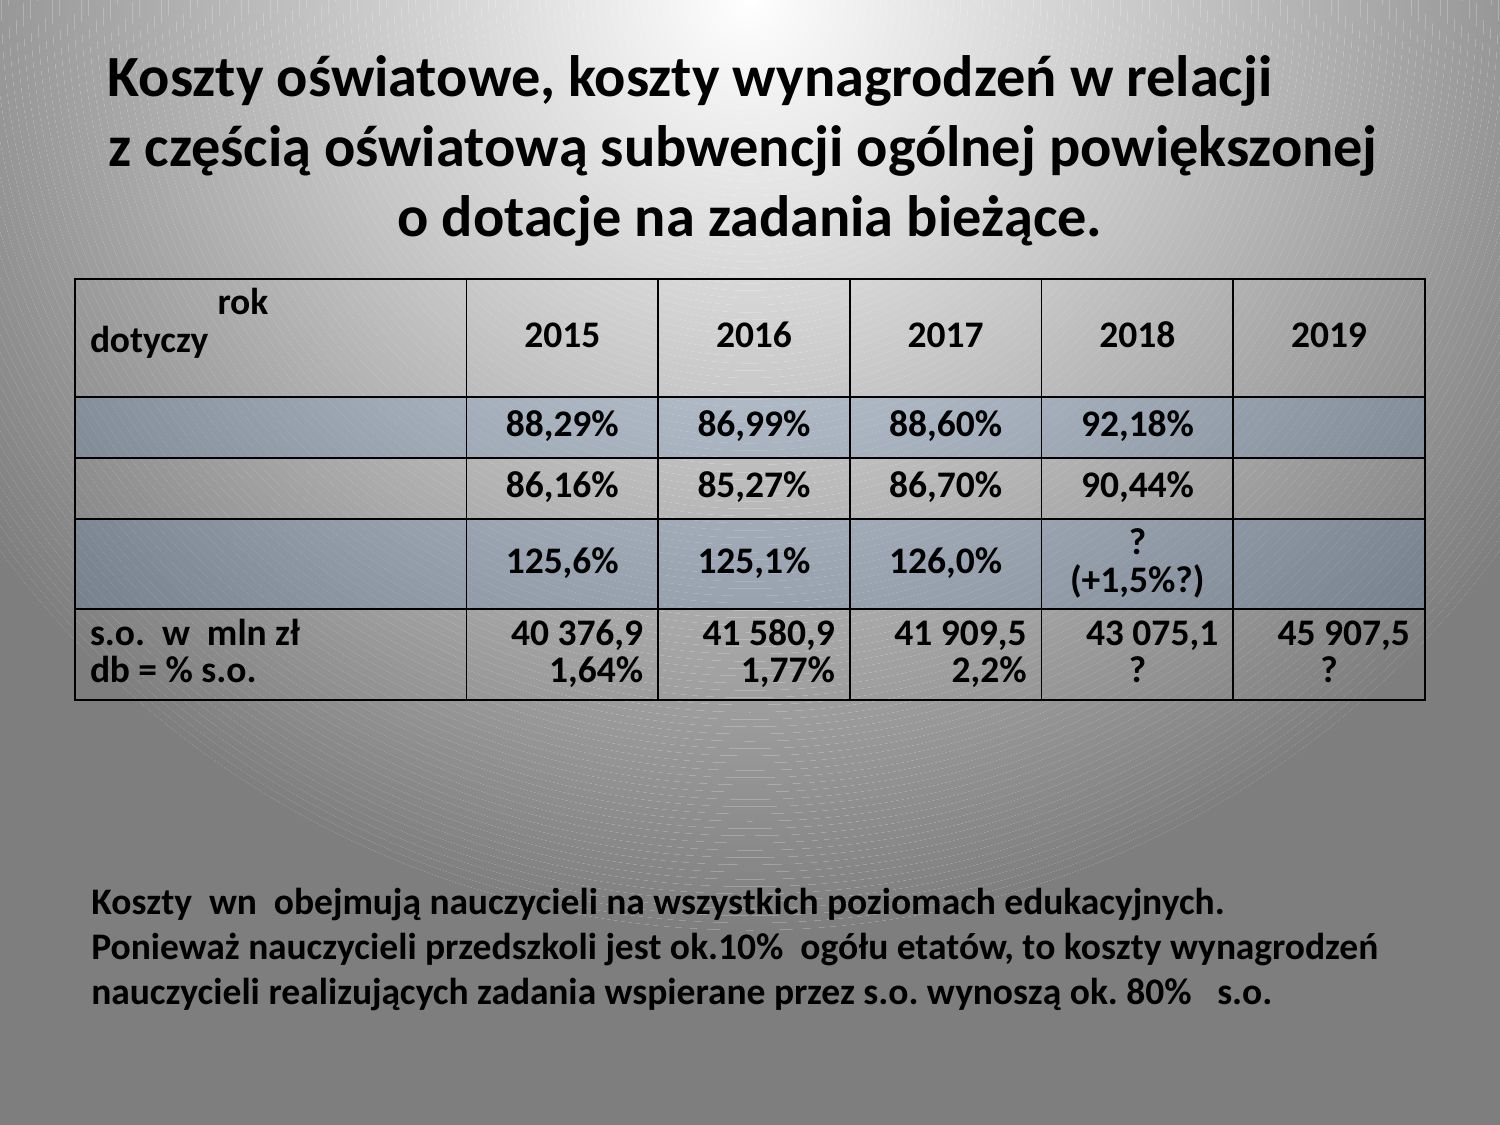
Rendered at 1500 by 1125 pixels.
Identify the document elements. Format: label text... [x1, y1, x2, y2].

text_box Koszty wn obejmują nauczycieli na wszystkich poziomach edukacyjnych. Ponieważ nauczycieli przedszkoli jest ok.10% ogółu etatów, to koszty wynagrodzeń nauczycieli realizujących zadania wspierane przez s.o. wynoszą ok. 80% s.o. [76, 869, 1424, 1020]
title Koszty oświatowe, koszty wynagrodzeń w relacji z częścią oświatową subwencji ogólnej powiększonej o dotacje na zadania bieżące. [75, 19, 1425, 268]
